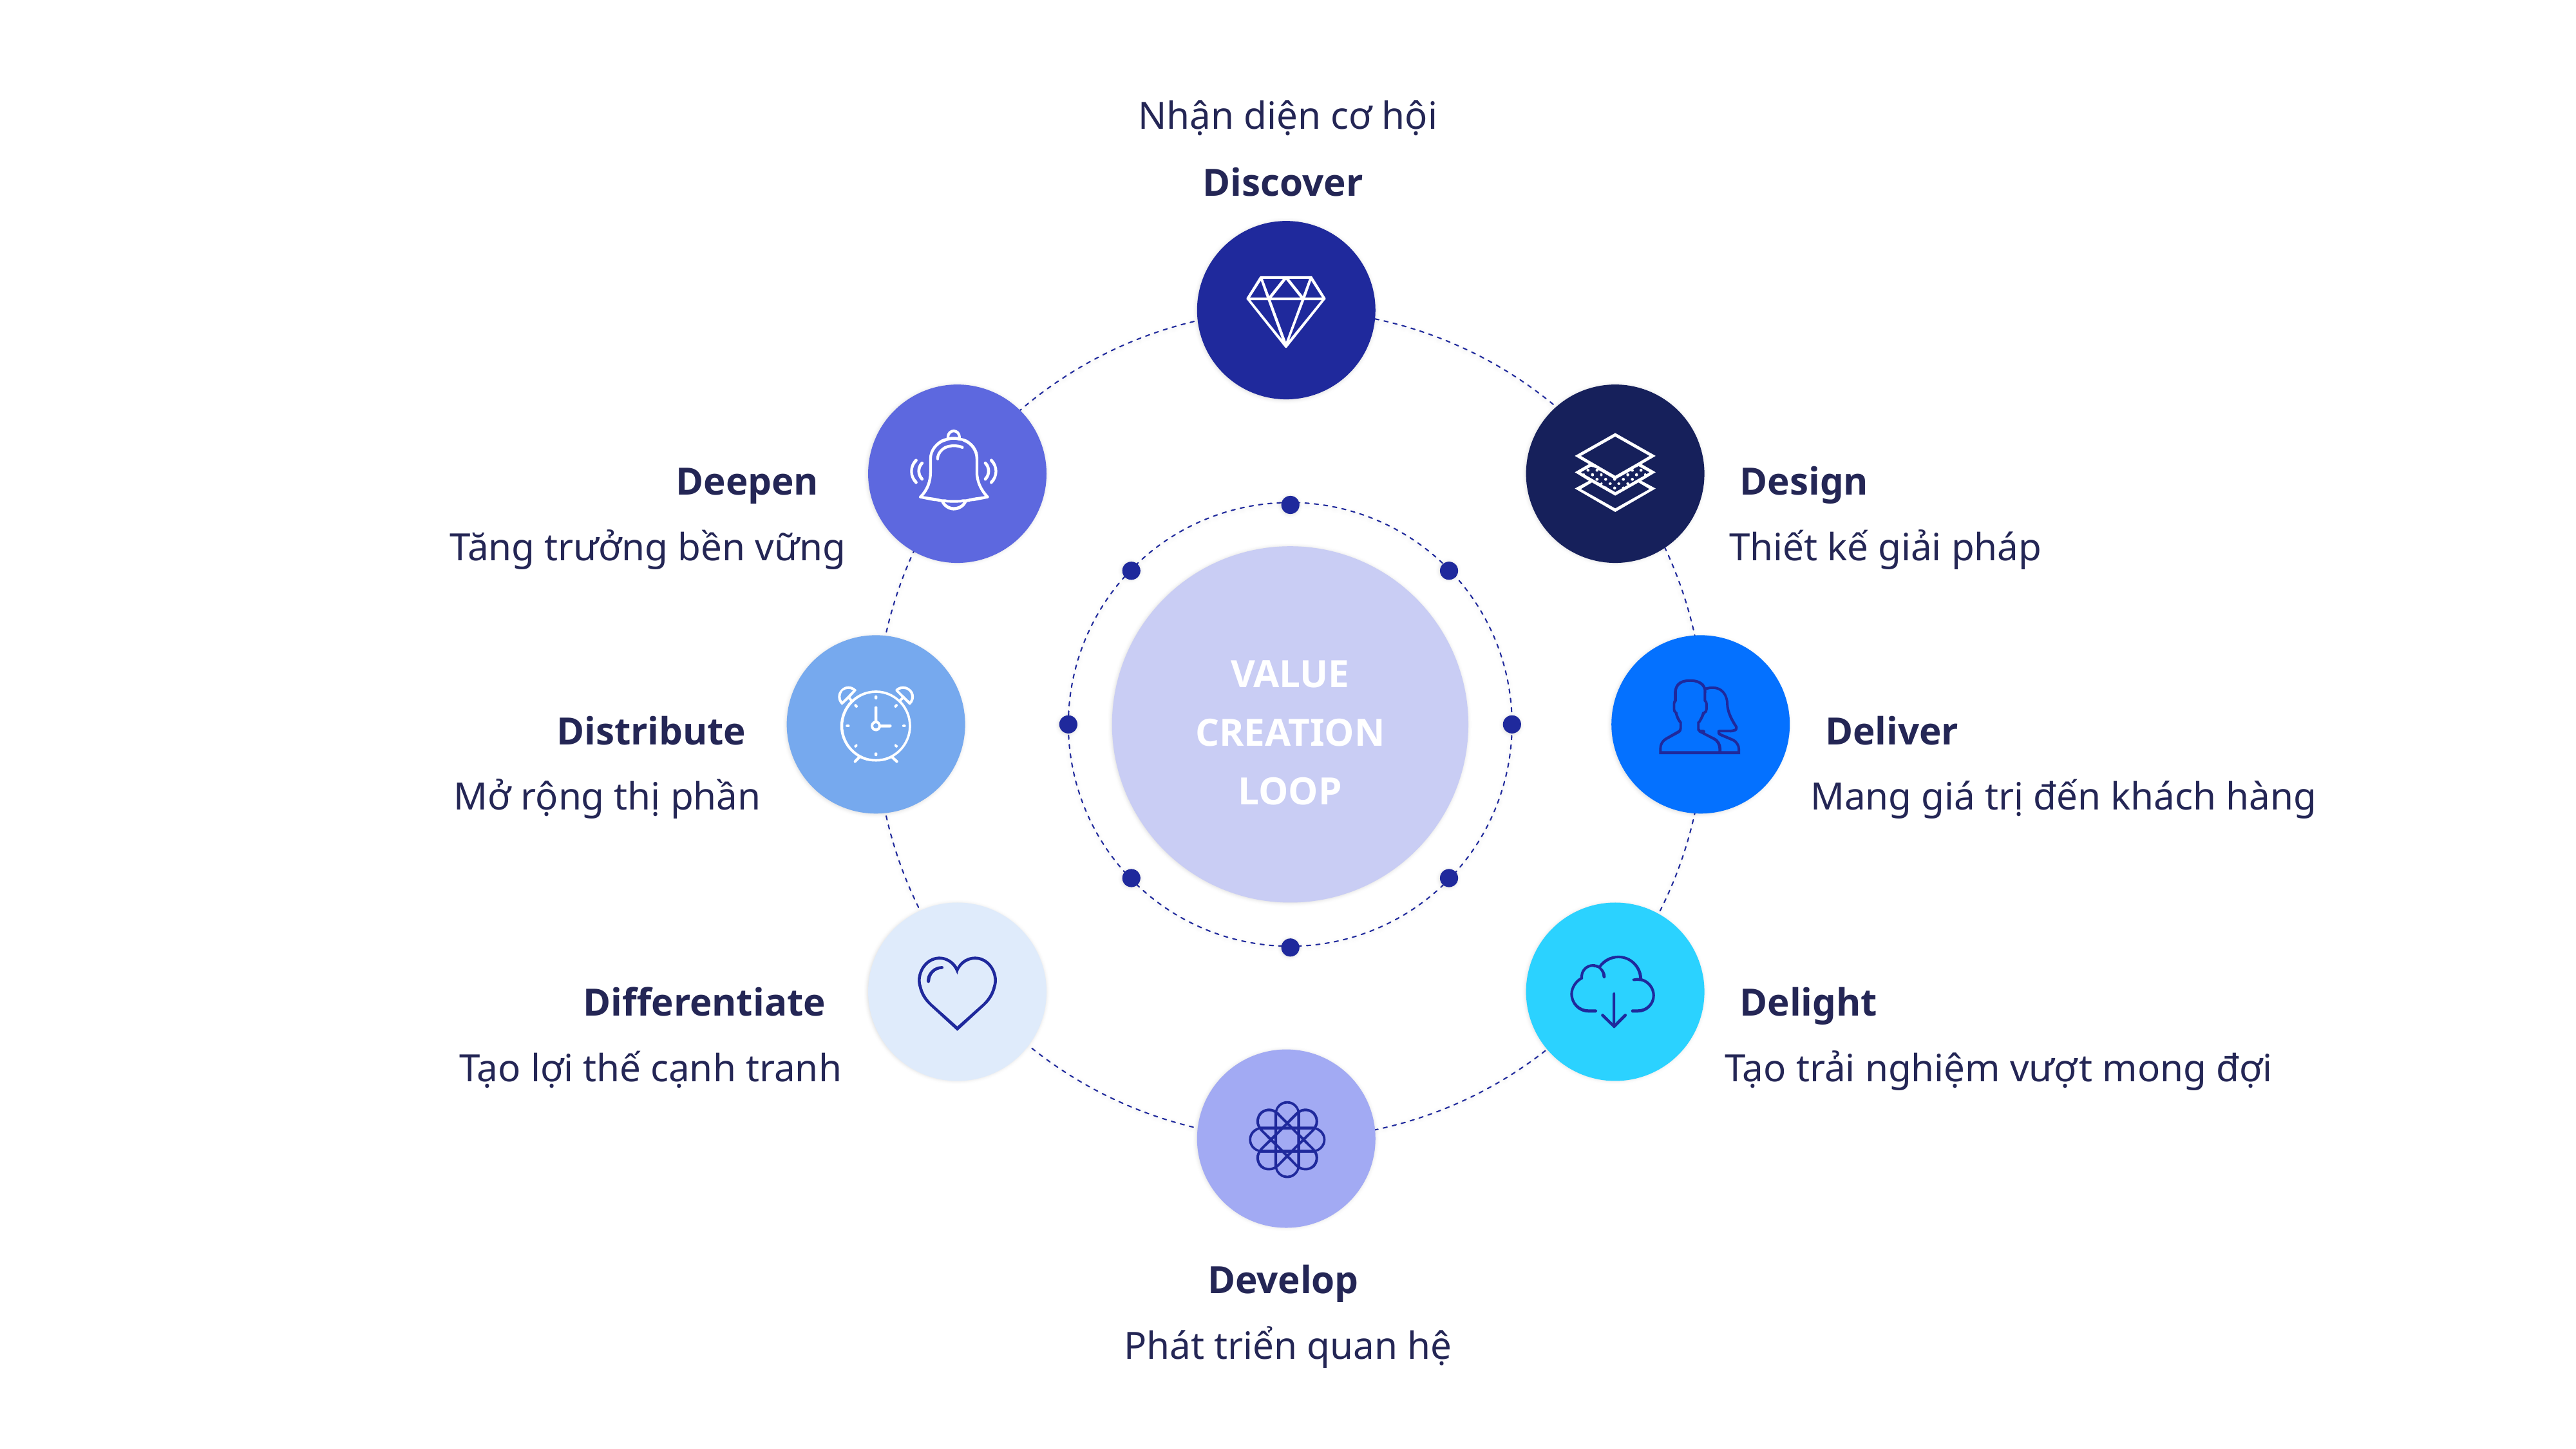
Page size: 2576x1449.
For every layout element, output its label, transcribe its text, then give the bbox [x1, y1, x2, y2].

text_box Differentiate [583, 957, 836, 1022]
text_box Mang giá trị đến khách hàng [1810, 751, 2317, 826]
text_box Tăng trưởng bền vững [450, 502, 846, 576]
text_box [786, 634, 967, 815]
text_box [1610, 634, 1791, 815]
text_box Mở rộng thị phần [453, 751, 761, 826]
text_box [1196, 1048, 1377, 1229]
text_box [1601, 992, 1627, 1028]
text_box [1280, 937, 1301, 958]
text_box [1196, 220, 1377, 401]
text_box [1121, 867, 1142, 889]
text_box [1121, 560, 1142, 581]
text_box [983, 461, 990, 481]
text_box [838, 686, 914, 763]
text_box [867, 901, 1048, 1083]
text_box Develop [1208, 1235, 1368, 1300]
text_box [867, 383, 1048, 564]
text_box Deepen [676, 436, 829, 502]
text_box Tạo trải nghiệm vượt mong đợi [1725, 1022, 2273, 1097]
text_box Phát triển quan hệ [1124, 1300, 1452, 1375]
text_box Nhận diện cơ hội [1138, 70, 1438, 144]
text_box [910, 459, 918, 484]
text_box Tạo lợi thế cạnh tranh [459, 1022, 842, 1097]
text_box Delight [1739, 957, 1888, 1022]
text_box [1659, 679, 1741, 755]
text_box Discover [1202, 144, 1374, 211]
text_box [917, 461, 924, 481]
text_box Design [1739, 436, 1879, 502]
text_box [1249, 1101, 1326, 1179]
text_box Deliver [1825, 685, 1969, 751]
text_box [886, 318, 1695, 1130]
text_box [1439, 867, 1459, 889]
text_box [989, 459, 998, 484]
text_box [918, 956, 997, 1031]
text_box [1502, 714, 1522, 735]
text_box [1439, 560, 1459, 581]
text_box [1058, 714, 1079, 735]
text_box [1246, 276, 1326, 348]
text_box [1525, 901, 1706, 1083]
text_box Thiết kế giải pháp [1729, 502, 2042, 576]
text_box [918, 429, 989, 511]
text_box [1575, 433, 1656, 513]
text_box [1570, 955, 1655, 1013]
text_box [1280, 495, 1301, 515]
text_box Distribute [556, 685, 756, 751]
text_box [1525, 383, 1706, 564]
